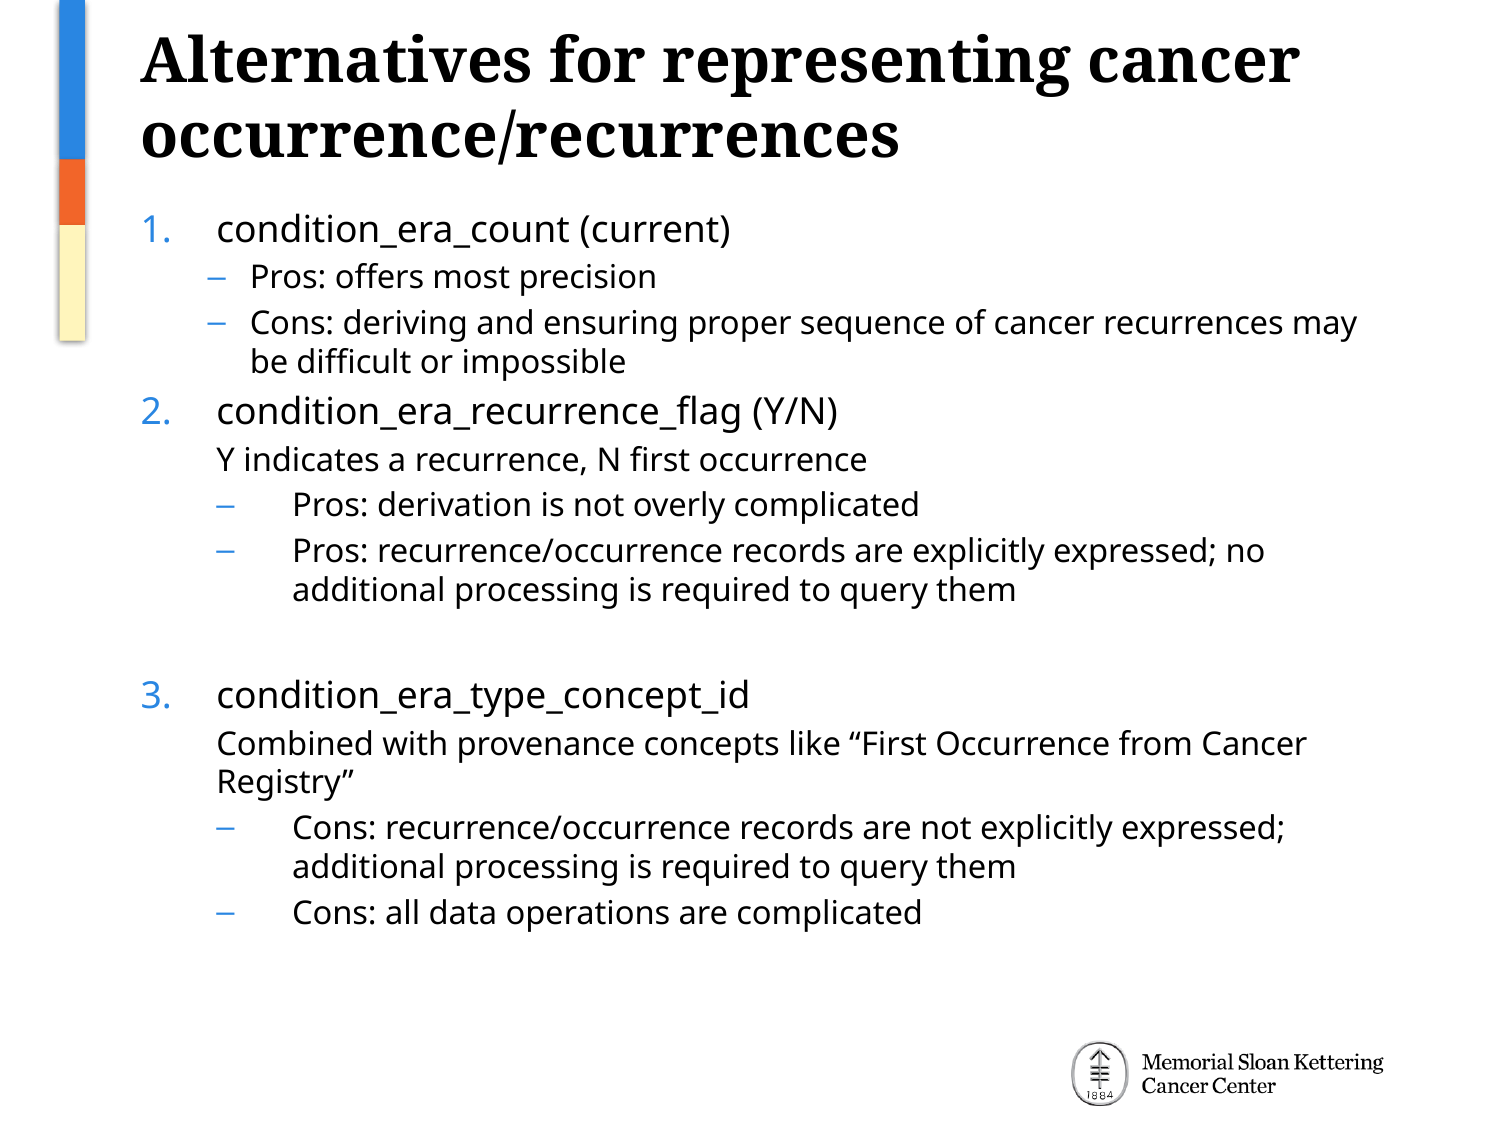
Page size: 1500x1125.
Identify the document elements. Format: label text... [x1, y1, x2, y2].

list condition_era_count (current) Pros: offers most precision Cons: deriving and ensuring proper sequence of cancer recurrences may be difficult or impossible condition_era_recurrence_flag (Y/N) Y indicates a recurrence, N first occurrence Pros: derivation is not overly complicated Pros: recurrence/occurrence records are explicitly expressed; no additional processing is required to query them condition_era_type_concept_id Combined with provenance concepts like “First Occurrence from Cancer Registry” Cons: recurrence/occurrence records are not explicitly expressed; additional processing is required to query them Cons: all data operations are complicated [125, 197, 1386, 940]
title Alternatives for representing cancer occurrence/recurrences [125, 48, 1386, 178]
